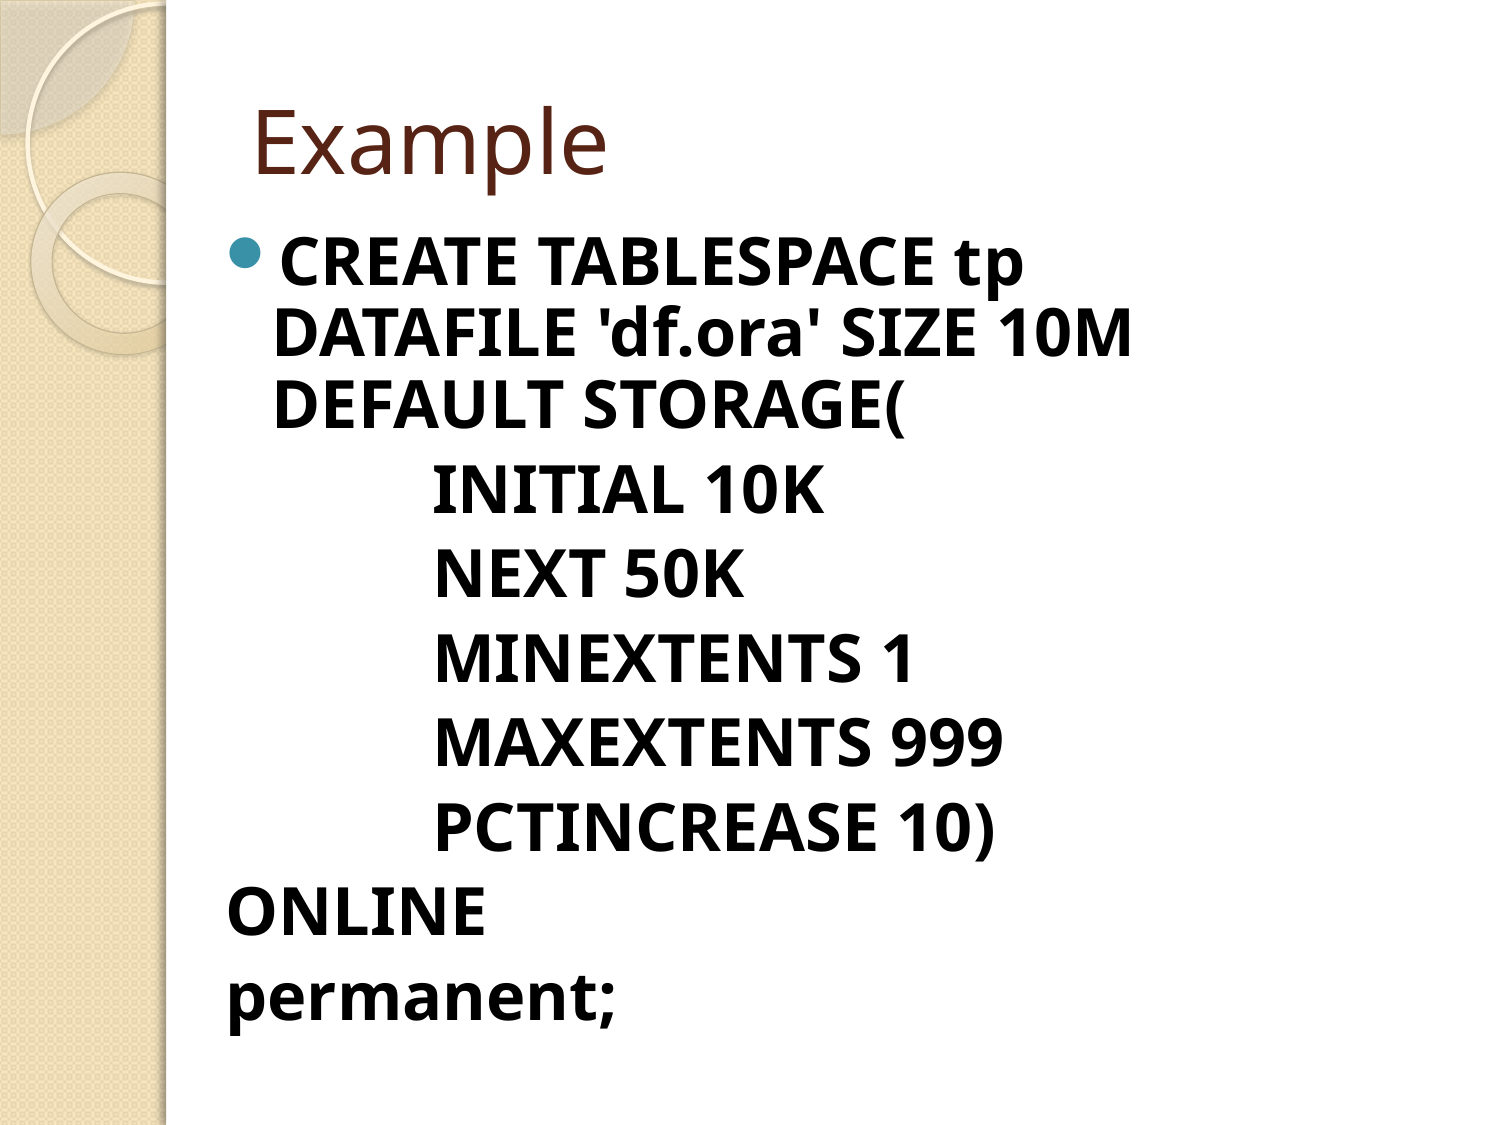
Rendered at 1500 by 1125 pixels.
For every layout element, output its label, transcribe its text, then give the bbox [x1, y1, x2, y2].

title Example [235, 45, 1466, 233]
list CREATE TABLESPACE tp DATAFILE 'df.ora' SIZE 10M DEFAULT STORAGE( INITIAL 10K NEXT 50K MINEXTENTS 1 MAXEXTENTS 999 PCTINCREASE 10) ONLINE permanent; [196, 220, 1407, 1094]
